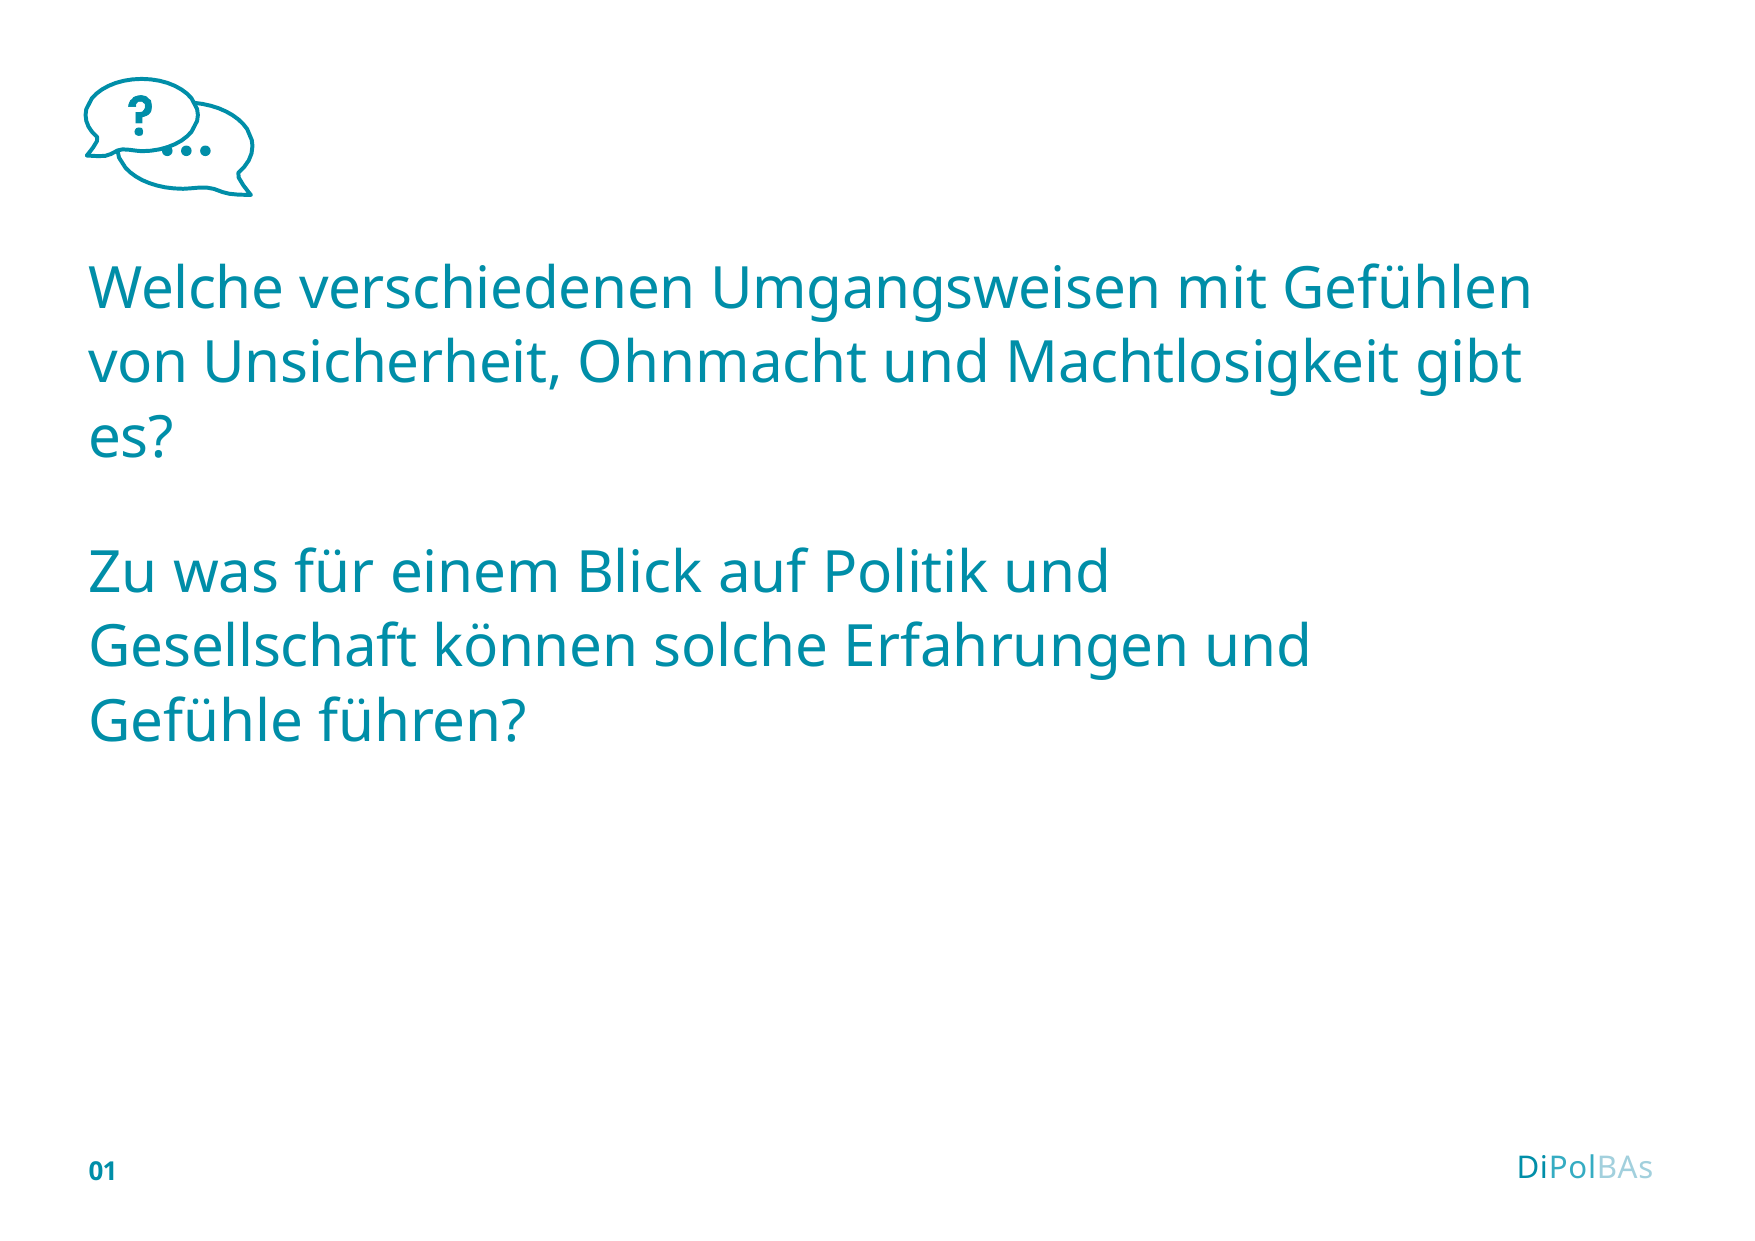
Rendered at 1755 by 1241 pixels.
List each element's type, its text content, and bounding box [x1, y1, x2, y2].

title Welche verschiedenen Umgangsweisen mit Gefühlen von Unsicherheit, Ohnmacht und Machtlosigkeit gibt es? [86, 242, 1578, 470]
footer DiPolBAs [1514, 1147, 1669, 1241]
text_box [83, 76, 255, 198]
text_box 01 [86, 1150, 152, 1187]
text_box Zu was für einem Blick auf Politik und Gesellschaft können solche Erfahrungen und Gefühle führen? [86, 526, 1452, 754]
